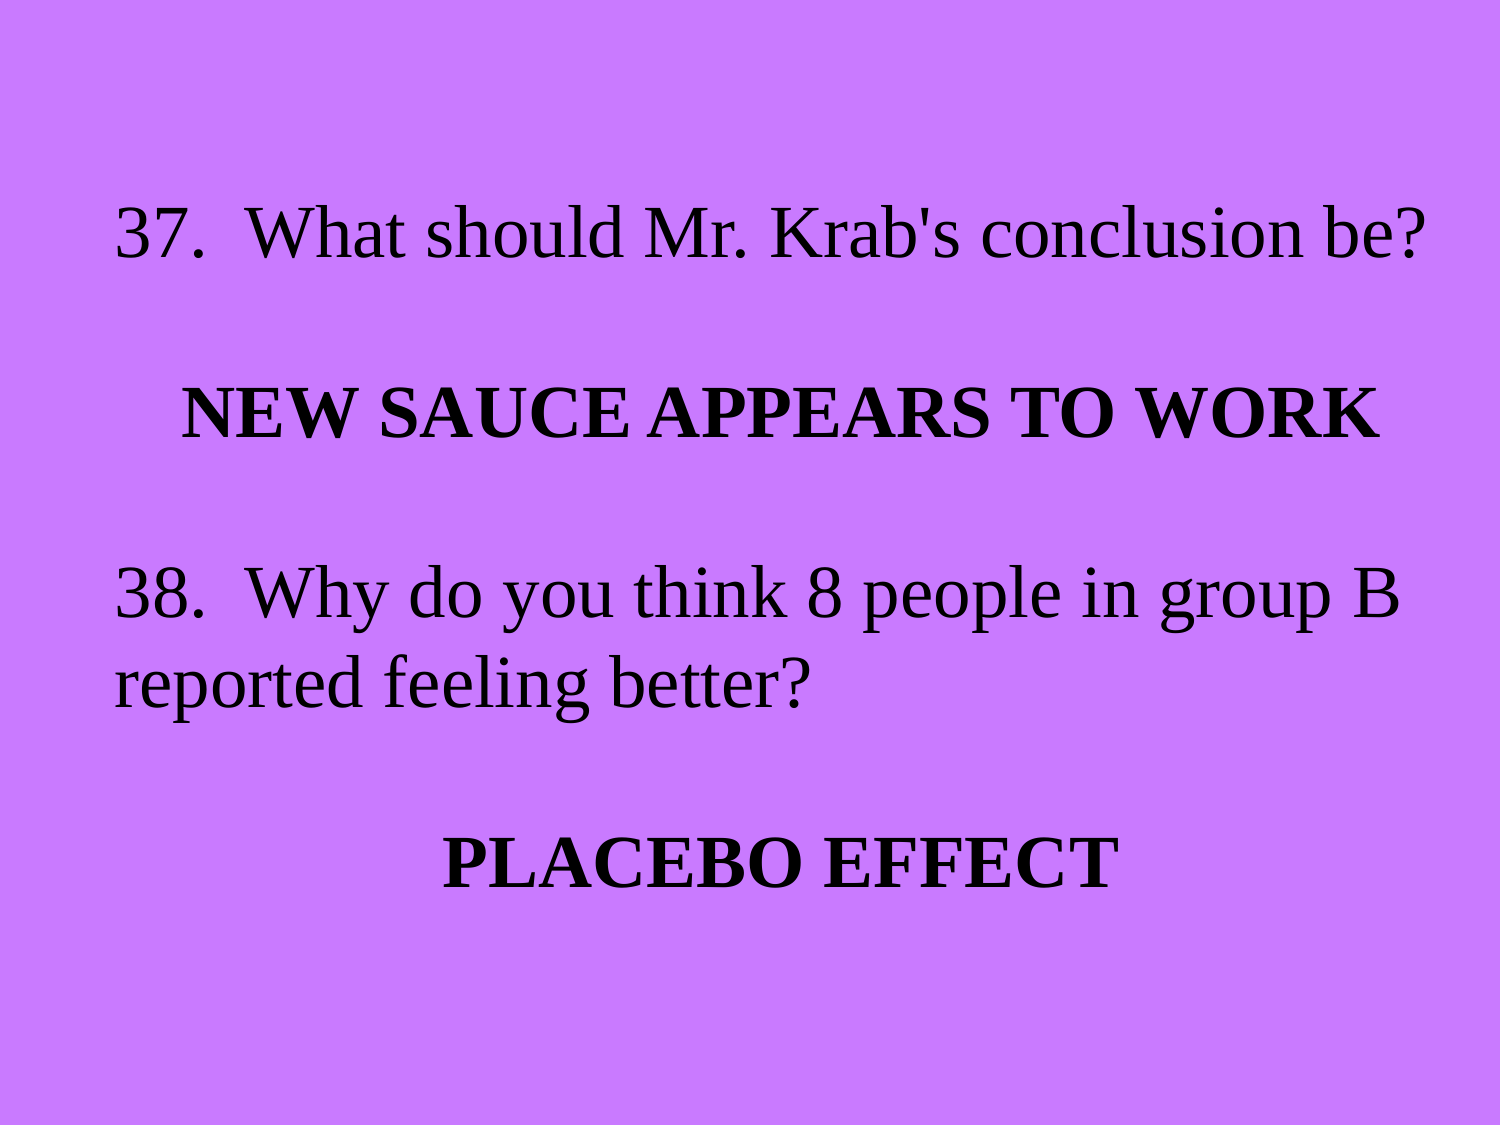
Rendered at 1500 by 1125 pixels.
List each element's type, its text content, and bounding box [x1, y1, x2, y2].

text_box 37. What should Mr. Krab's conclusion be? NEW SAUCE APPEARS TO WORK 38. Why do you think 8 people in group B reported feeling better? PLACEBO EFFECT [99, 174, 1463, 910]
